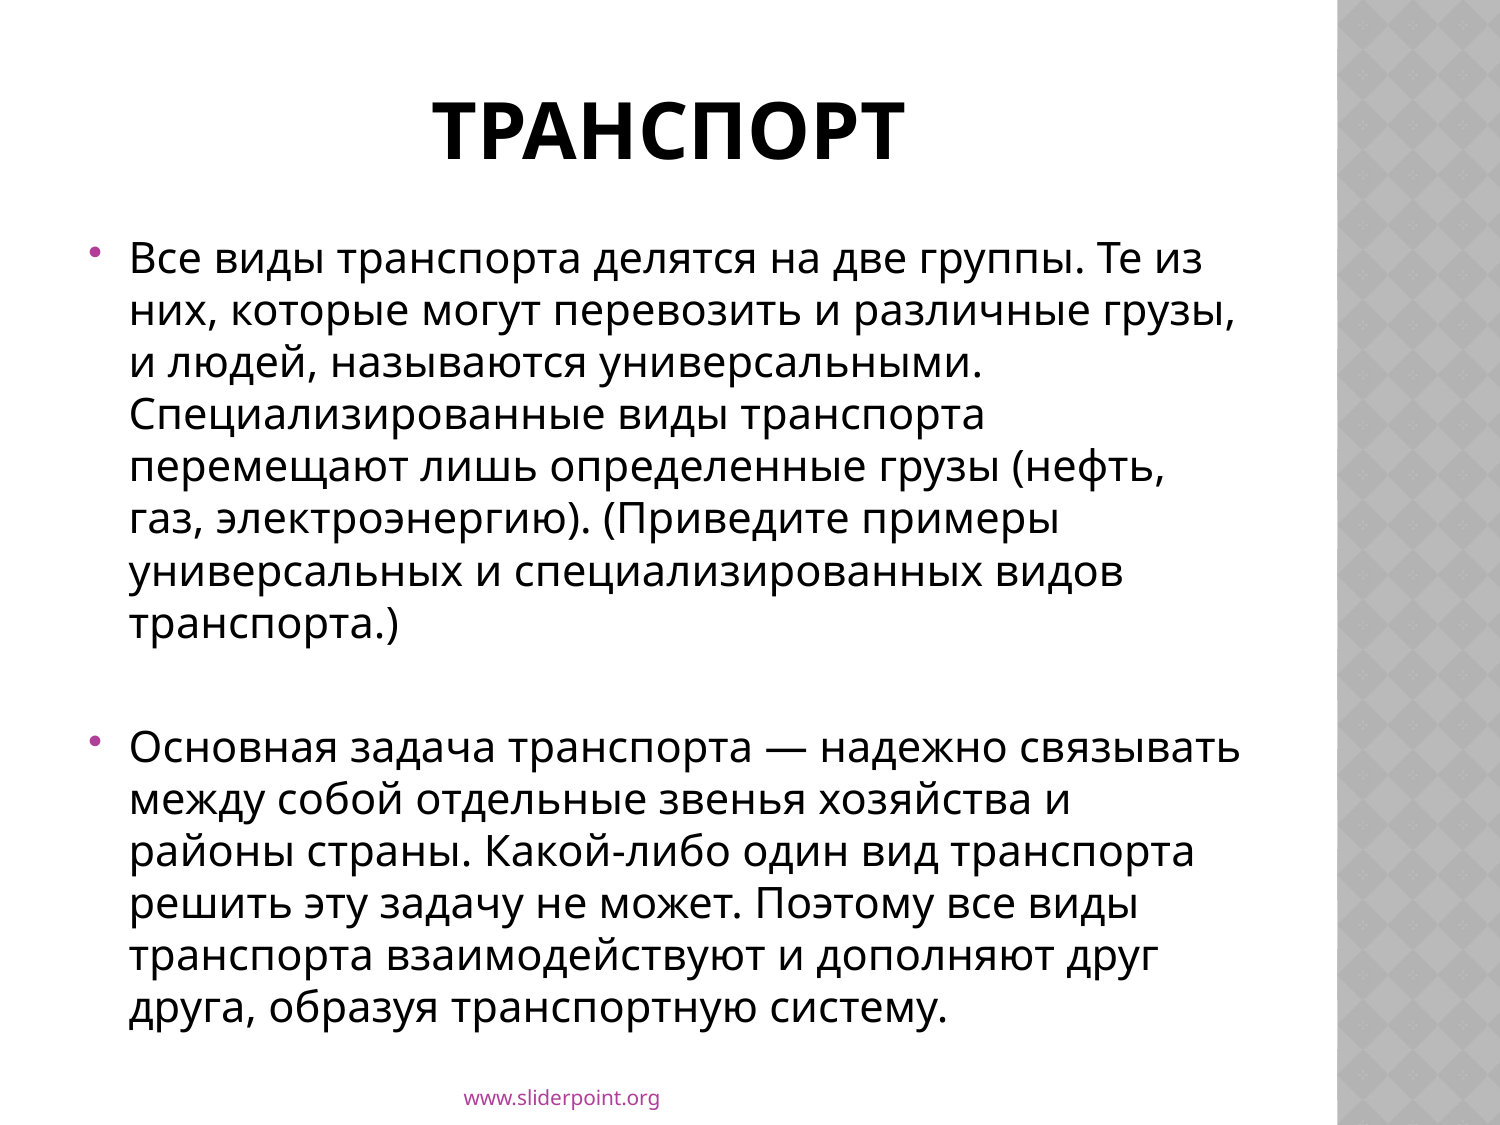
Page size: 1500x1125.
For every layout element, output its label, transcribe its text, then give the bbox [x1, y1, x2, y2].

title Транспорт [75, 52, 1263, 176]
list Все виды транспорта делятся на две группы. Те из них, которые могут перевозить и различные грузы, и людей, называются универсальными. Специализированные виды транспорта перемещают лишь определенные грузы (нефть, газ, электроэнергию). (Приведите примеры универсальных и специализированных видов транспорта.) Основная задача транспорта — надежно связывать между собой отдельные звенья хозяйства и районы страны. Какой-либо один вид транспорта решить эту задачу не может. Поэтому все виды транспорта взаимодействуют и дополняют друг друга, образуя транспортную систему. [75, 222, 1263, 1059]
footer www.sliderpoint.org [75, 1075, 675, 1114]
